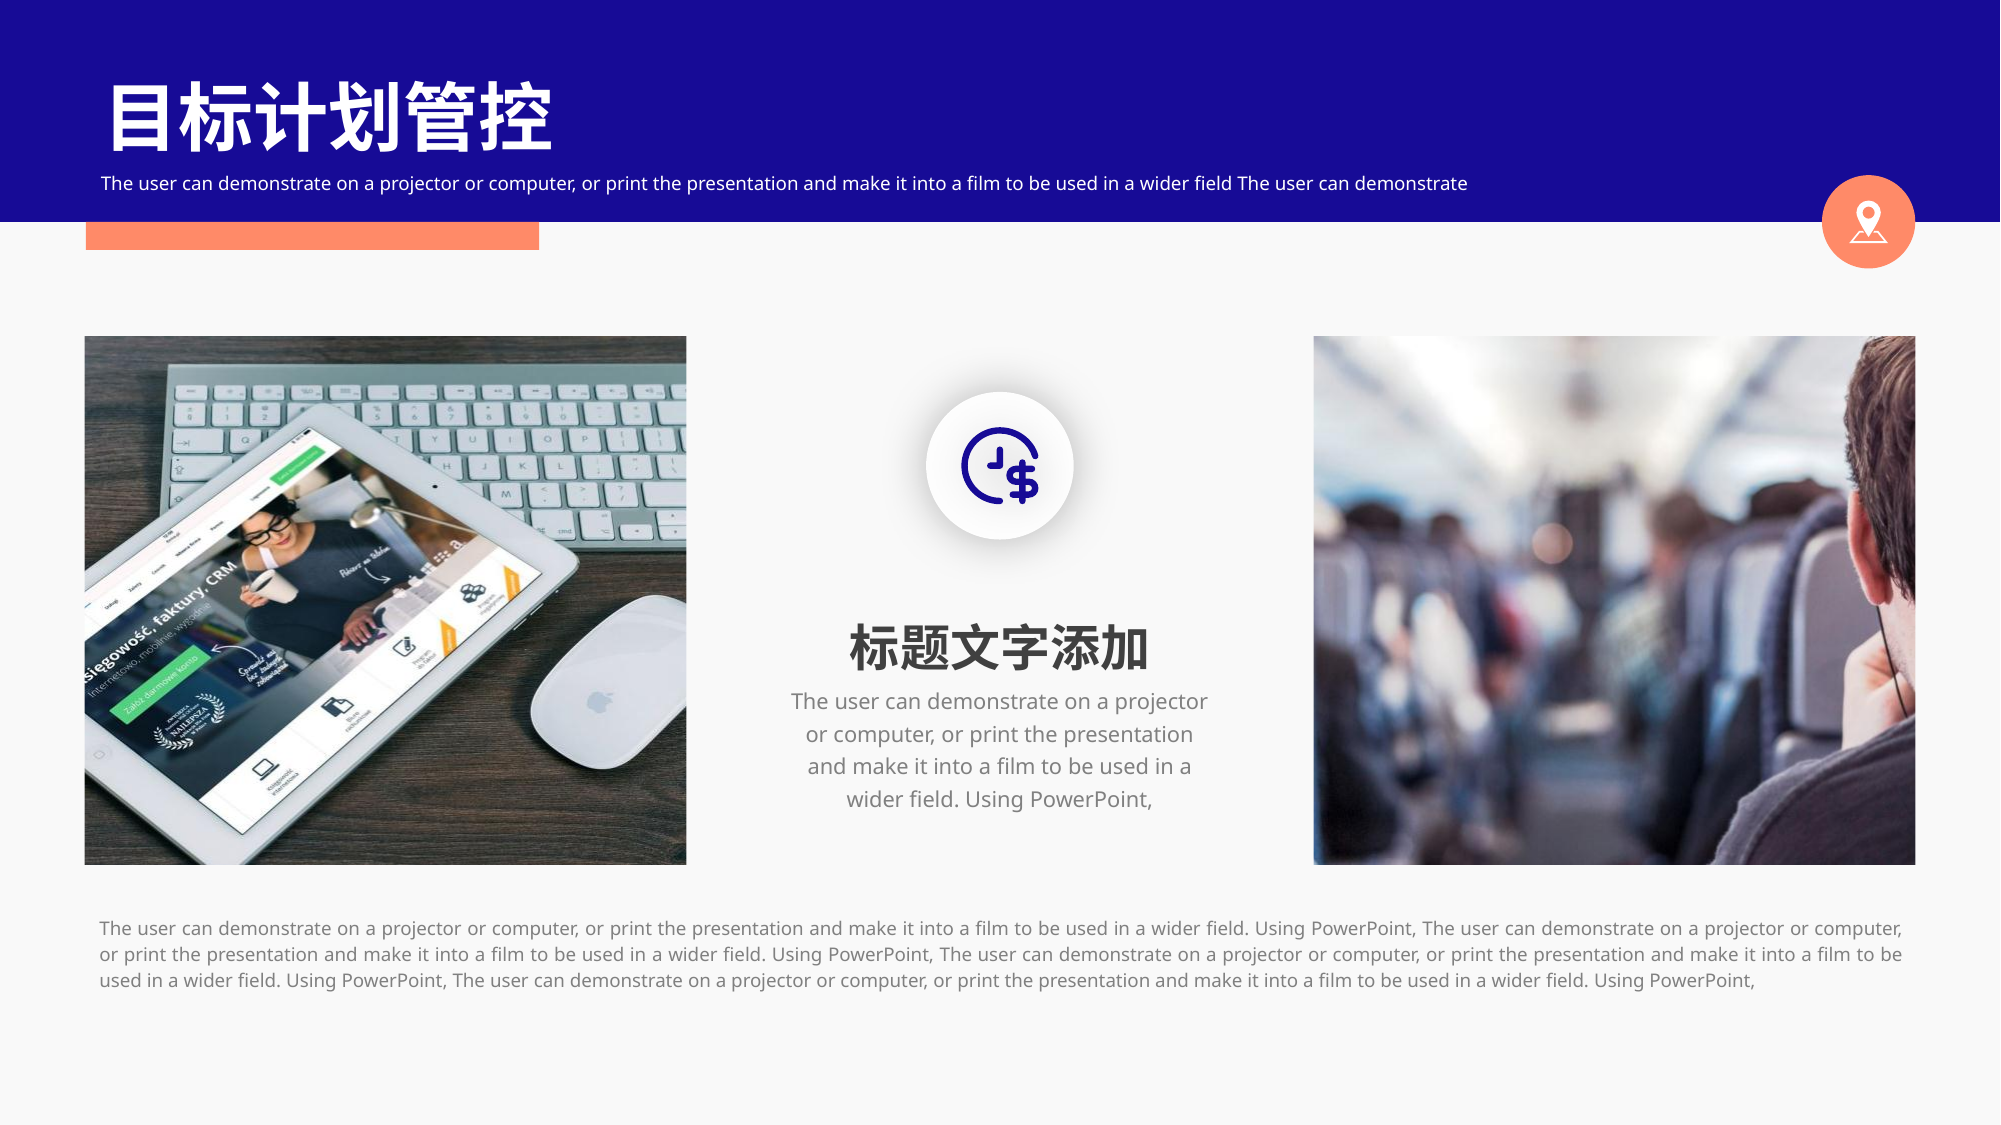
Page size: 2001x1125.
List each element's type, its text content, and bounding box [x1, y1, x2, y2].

text_box [85, 221, 540, 251]
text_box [1821, 175, 1916, 269]
text_box [0, 0, 2000, 223]
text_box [775, 593, 1225, 851]
text_box The user can demonstrate on a projector or computer, or print the presentation and make it into a film to be used in a wider field. Using PowerPoint, The user can demonstrate on a projector or computer, or print the presentation and make it into a film to be used in a wider field. Using PowerPoint, The user can demonstrate on a projector or computer, or print the presentation and make it into a film to be used in a wider field. Using PowerPoint, The user can demonstrate on a projector or computer, or print the presentation and make it into a film to be used in a wider field. Using PowerPoint, [84, 906, 1916, 999]
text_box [85, 63, 1600, 203]
text_box [84, 335, 687, 865]
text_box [926, 391, 1074, 540]
text_box [1313, 335, 1916, 865]
